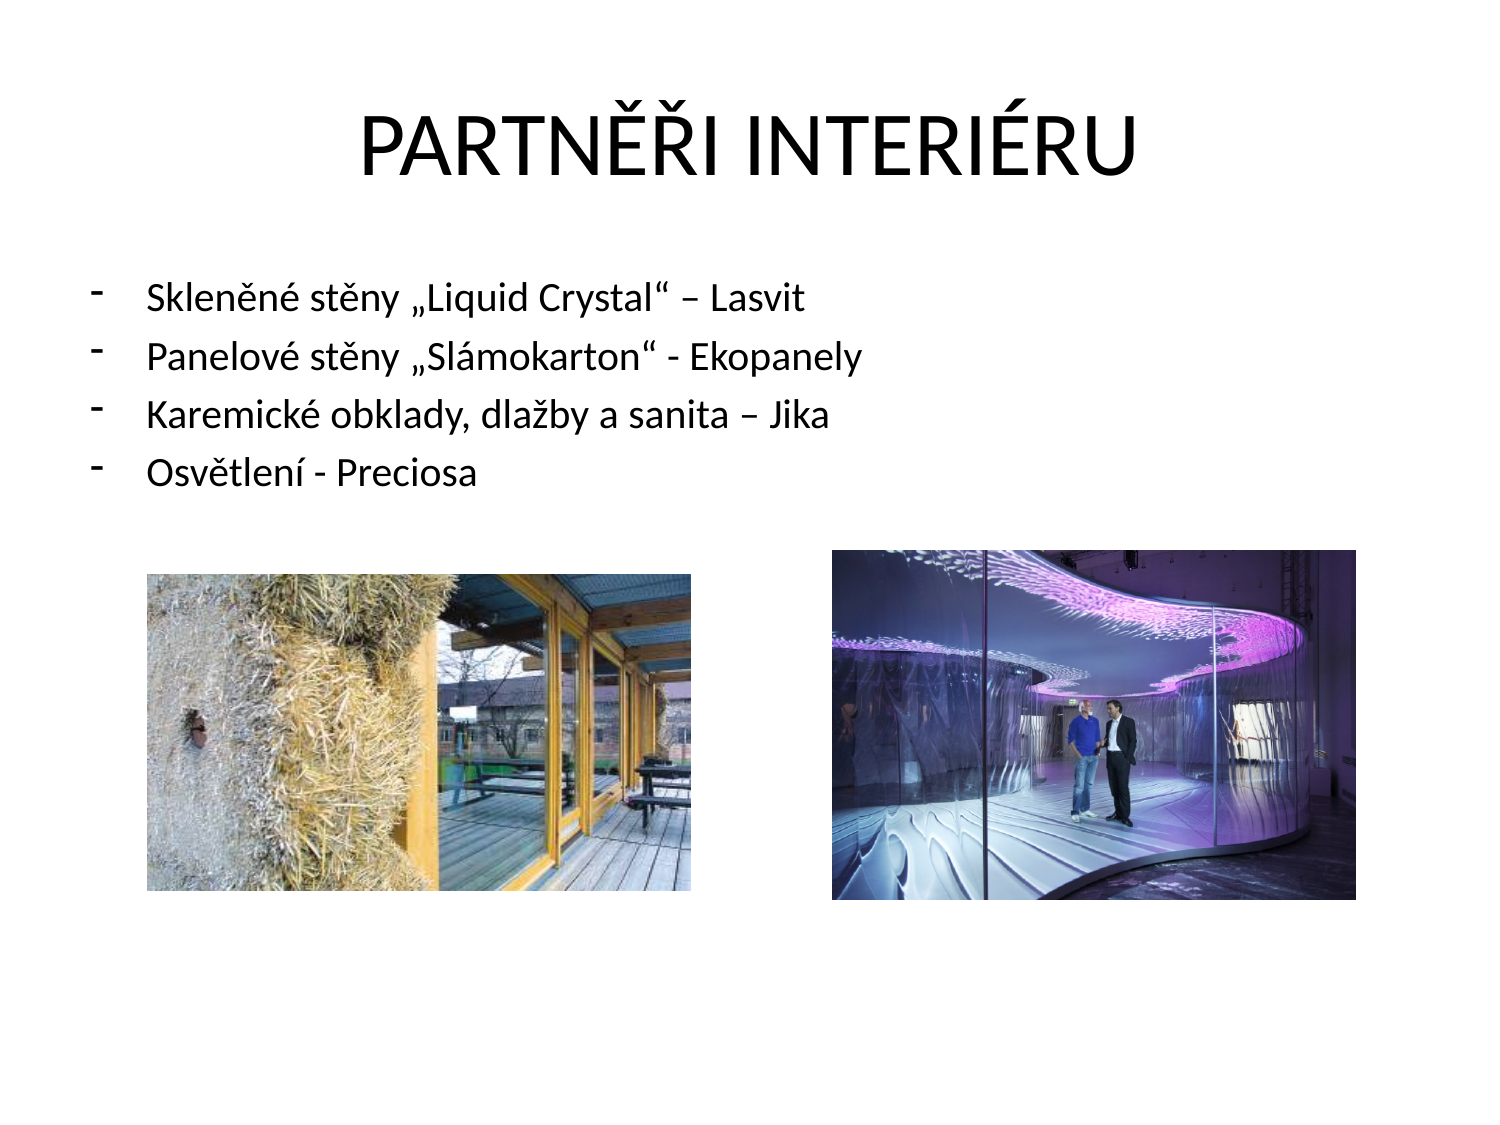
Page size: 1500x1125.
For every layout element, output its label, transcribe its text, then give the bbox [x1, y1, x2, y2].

picture [147, 573, 692, 891]
title PARTNĚŘI INTERIÉRU [75, 45, 1425, 233]
picture [832, 550, 1356, 900]
list Skleněné stěny „Liquid Crystal“ – Lasvit Panelové stěny „Slámokarton“ - Ekopanely Karemické obklady, dlažby a sanita – Jika Osvětlení - Preciosa [75, 262, 1425, 1005]
